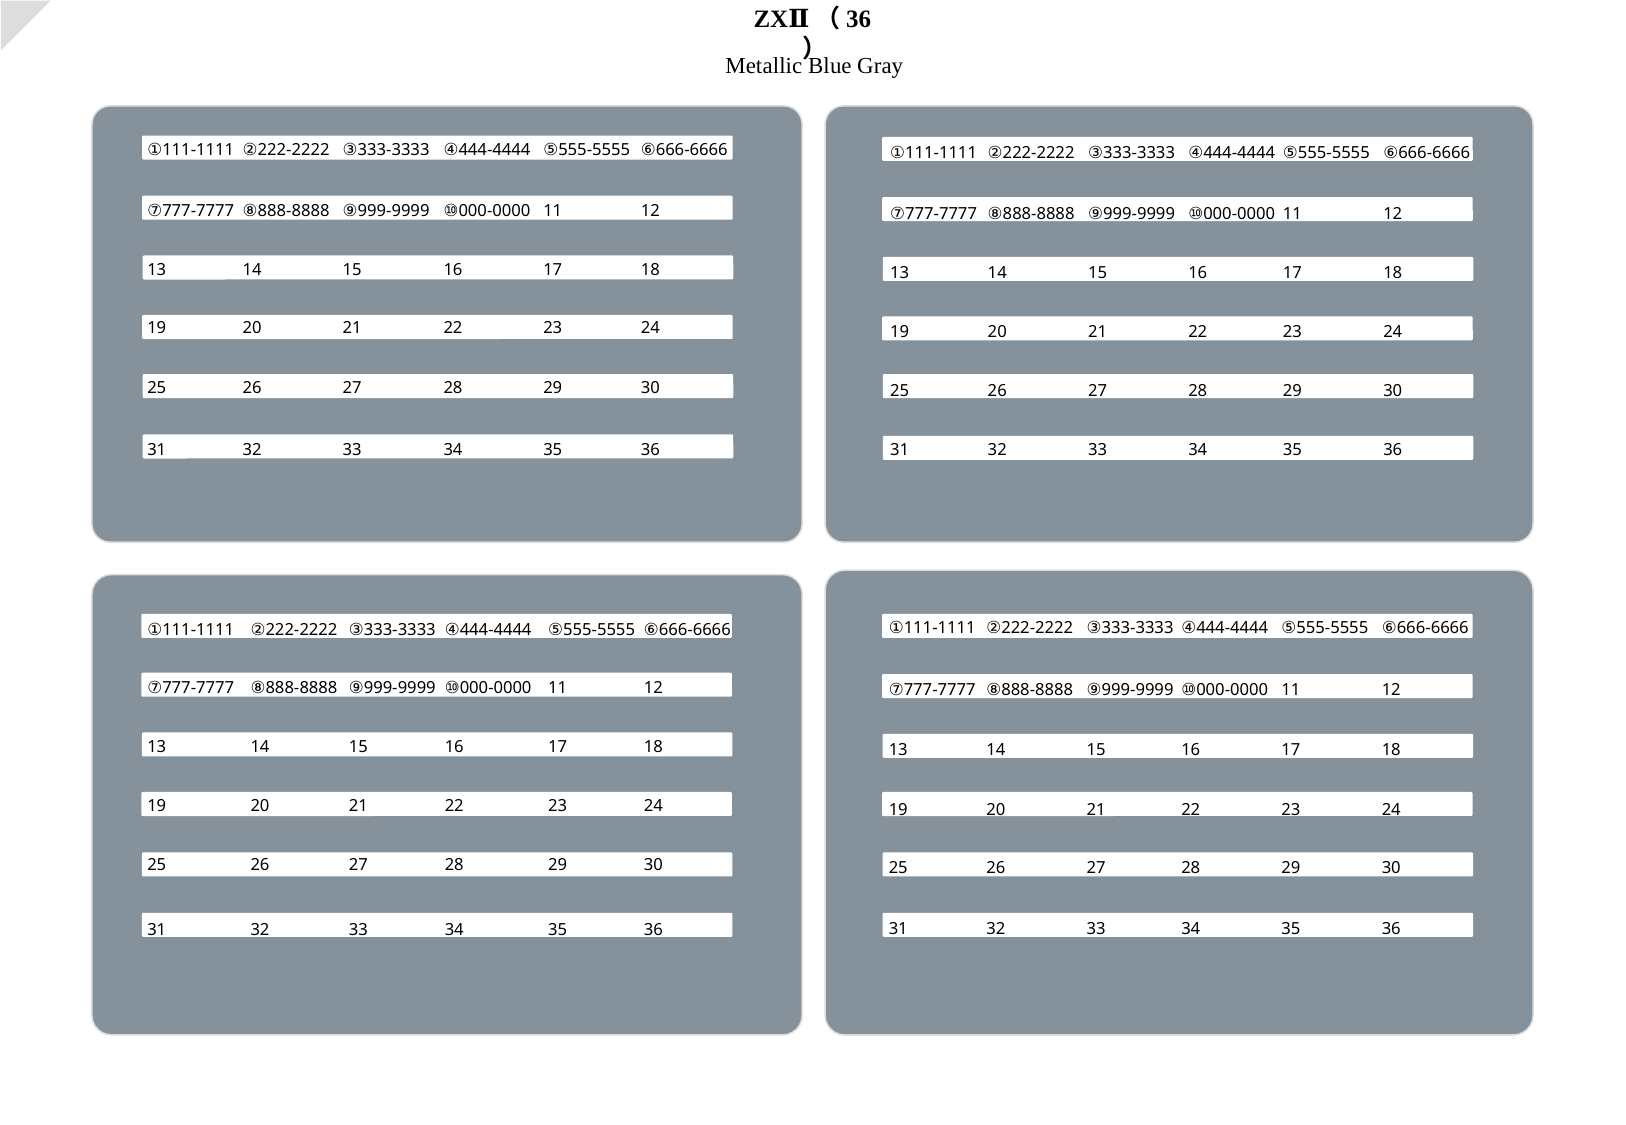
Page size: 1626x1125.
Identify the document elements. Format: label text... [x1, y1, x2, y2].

text_box [142, 135, 733, 160]
table_header ④444-4444 [1181, 615, 1282, 677]
table_cell ⑨999-9999 [1087, 677, 1181, 738]
table_cell 18 [644, 734, 766, 793]
table_cell 33 [1087, 916, 1181, 979]
text_box [882, 733, 889, 758]
table_header ②222-2222 [988, 140, 1088, 201]
text_box [882, 852, 889, 877]
table_cell 14 [986, 738, 1087, 797]
text_box [142, 374, 147, 399]
table_header ⑤555-5555 [548, 617, 644, 675]
table_cell 18 [1382, 738, 1504, 797]
text_box ZXⅡ（36） [738, 2, 893, 42]
table_cell 28 [1188, 379, 1283, 438]
table_cell 20 [988, 320, 1088, 379]
table_cell 25 [889, 855, 986, 916]
text_box [141, 791, 147, 817]
table_cell 32 [986, 916, 1087, 979]
text_box [882, 912, 889, 937]
text_box [1, 1, 49, 49]
table_cell 29 [1283, 379, 1383, 438]
text_box [882, 435, 890, 460]
table_cell 16 [443, 257, 543, 316]
table_cell 24 [1382, 797, 1504, 855]
table_cell 32 [251, 917, 349, 980]
table_cell 19 [147, 793, 251, 852]
table_cell 11 [548, 675, 644, 734]
text_box [141, 672, 147, 697]
table_cell 25 [890, 379, 988, 438]
table_cell 13 [889, 738, 986, 797]
table_header ①111-1111 [889, 615, 986, 677]
table_cell ⑧888-8888 [986, 677, 1087, 738]
table_header ④444-4444 [1188, 140, 1283, 201]
table_cell 23 [543, 316, 641, 376]
table_cell 21 [1088, 320, 1188, 379]
table_cell 17 [1283, 260, 1383, 320]
text_box [882, 674, 889, 699]
table_header ②222-2222 [251, 617, 349, 675]
table_cell 34 [1188, 438, 1283, 500]
table_cell 32 [243, 438, 343, 500]
table_cell ⑨999-9999 [349, 675, 445, 734]
table_cell 16 [445, 734, 548, 793]
table_cell 36 [1383, 438, 1508, 500]
table_cell 14 [988, 260, 1088, 320]
text_box [141, 732, 147, 757]
table_cell 21 [343, 316, 443, 376]
table_cell 33 [1088, 438, 1188, 500]
table_cell 26 [251, 852, 349, 917]
table_cell ⑩000-0000 [1181, 677, 1282, 738]
table_cell 15 [1088, 260, 1188, 320]
table_cell 26 [986, 855, 1087, 916]
table_cell 19 [889, 797, 986, 855]
table_cell ⑦777-7777 [147, 675, 251, 734]
text_box [141, 852, 147, 877]
table_cell 15 [1087, 738, 1181, 797]
table_header ⑥666-6666 [1382, 615, 1504, 677]
table_cell 25 [147, 376, 243, 438]
text_box [142, 255, 147, 280]
table_header ③333-3333 [343, 137, 443, 198]
table_header ①111-1111 [890, 140, 988, 201]
table_cell 33 [349, 917, 445, 980]
text_box [882, 316, 890, 341]
table_cell 23 [548, 793, 644, 852]
table_cell ⑩000-0000 [443, 198, 543, 257]
table_cell 28 [445, 852, 548, 917]
table_cell 35 [1282, 916, 1382, 979]
table_cell 33 [343, 438, 443, 500]
table_header ⑤555-5555 [1282, 615, 1382, 677]
table_cell 35 [548, 917, 644, 980]
table_cell 21 [349, 793, 445, 852]
table_cell 14 [243, 257, 343, 316]
table_cell 21 [1087, 797, 1181, 855]
table_header ③333-3333 [1088, 140, 1188, 201]
table_cell 29 [543, 376, 641, 438]
table_header ③333-3333 [1087, 615, 1181, 677]
text_box [91, 574, 803, 1035]
text_box [882, 197, 890, 222]
text_box [142, 314, 147, 340]
table_cell 12 [644, 675, 766, 734]
table_cell 11 [1282, 677, 1382, 738]
table_cell 22 [1181, 797, 1282, 855]
text_box [882, 136, 1473, 161]
text_box [825, 105, 1534, 543]
table_cell 28 [1181, 855, 1282, 916]
table_cell 22 [443, 316, 543, 376]
table_cell 12 [641, 198, 764, 257]
table_cell ⑩000-0000 [445, 675, 548, 734]
table_header ①111-1111 [147, 137, 243, 198]
table_cell 16 [1188, 260, 1283, 320]
table_cell 30 [1383, 379, 1508, 438]
text_box [825, 570, 1534, 1036]
table_cell 26 [988, 379, 1088, 438]
table_cell 27 [1088, 379, 1188, 438]
table_cell 12 [1383, 201, 1508, 260]
table_cell 36 [644, 917, 766, 980]
table_cell ⑩000-0000 [1188, 201, 1283, 260]
table_cell 28 [443, 376, 543, 438]
table_header ⑥666-6666 [1383, 140, 1508, 201]
table_cell 32 [988, 438, 1088, 500]
table_cell 17 [543, 257, 641, 316]
table_cell 18 [641, 257, 764, 316]
table_cell 24 [644, 793, 766, 852]
table_cell 17 [1282, 738, 1382, 797]
text_box [882, 374, 890, 399]
table_cell 13 [147, 257, 243, 316]
table_cell 27 [1087, 855, 1181, 916]
table_cell 20 [986, 797, 1087, 855]
text_box [141, 613, 732, 638]
text_box [142, 195, 147, 220]
text_box [882, 791, 889, 817]
text_box [882, 613, 1473, 638]
table_cell ⑨999-9999 [343, 198, 443, 257]
table_cell 24 [1383, 320, 1508, 379]
table_cell 16 [1181, 738, 1282, 797]
table_cell 34 [1181, 916, 1282, 979]
table_cell 23 [1283, 320, 1383, 379]
table_cell 25 [147, 852, 251, 917]
table_cell 13 [890, 260, 988, 320]
table_cell 19 [890, 320, 988, 379]
table_header ⑥666-6666 [641, 137, 764, 198]
table_cell 15 [343, 257, 443, 316]
table_cell 15 [349, 734, 445, 793]
table_cell ⑨999-9999 [1088, 201, 1188, 260]
table_cell 36 [641, 438, 764, 500]
table_cell 30 [641, 376, 764, 438]
text_box Metallic Blue Gray [710, 42, 919, 85]
text_box [882, 256, 890, 281]
table_cell 14 [251, 734, 349, 793]
table_cell 22 [445, 793, 548, 852]
text_box [141, 912, 147, 937]
table_header ⑤555-5555 [543, 137, 641, 198]
table_cell 24 [641, 316, 764, 376]
table_cell 18 [1383, 260, 1508, 320]
table_header ②222-2222 [243, 137, 343, 198]
text_box [91, 105, 803, 543]
table_cell 30 [644, 852, 766, 917]
table_cell 12 [1382, 677, 1504, 738]
table_cell 31 [147, 438, 243, 500]
table_cell ⑧888-8888 [988, 201, 1088, 260]
table_header ③333-3333 [349, 617, 445, 675]
table_cell 31 [890, 438, 988, 500]
table_cell 29 [1282, 855, 1382, 916]
table_cell 26 [243, 376, 343, 438]
table_cell ⑦777-7777 [889, 677, 986, 738]
table_cell 36 [1382, 916, 1504, 979]
table_header ②222-2222 [986, 615, 1087, 677]
table_cell 29 [548, 852, 644, 917]
table_cell ⑦777-7777 [890, 201, 988, 260]
table_cell 27 [349, 852, 445, 917]
table_header ⑤555-5555 [1283, 140, 1383, 201]
table_cell 20 [251, 793, 349, 852]
table_cell 31 [147, 917, 251, 980]
table_cell 19 [147, 316, 243, 376]
table_cell ⑦777-7777 [147, 198, 243, 257]
table_cell 34 [445, 917, 548, 980]
table_header ①111-1111 [147, 617, 251, 675]
table_cell ⑧888-8888 [243, 198, 343, 257]
table_cell 22 [1188, 320, 1283, 379]
table_header ④444-4444 [443, 137, 543, 198]
table_cell 35 [1283, 438, 1383, 500]
table_cell 11 [1283, 201, 1383, 260]
table_cell 35 [543, 438, 641, 500]
table_cell 17 [548, 734, 644, 793]
table_cell 23 [1282, 797, 1382, 855]
table_header ④444-4444 [445, 617, 548, 675]
table_cell ⑧888-8888 [251, 675, 349, 734]
table_cell 34 [443, 438, 543, 500]
table_cell 27 [343, 376, 443, 438]
table_cell 30 [1382, 855, 1504, 916]
table_header ⑥666-6666 [644, 617, 766, 675]
table_cell 13 [147, 734, 251, 793]
table_cell 31 [889, 916, 986, 979]
text_box [142, 434, 147, 459]
table_cell 11 [543, 198, 641, 257]
table_cell 20 [243, 316, 343, 376]
